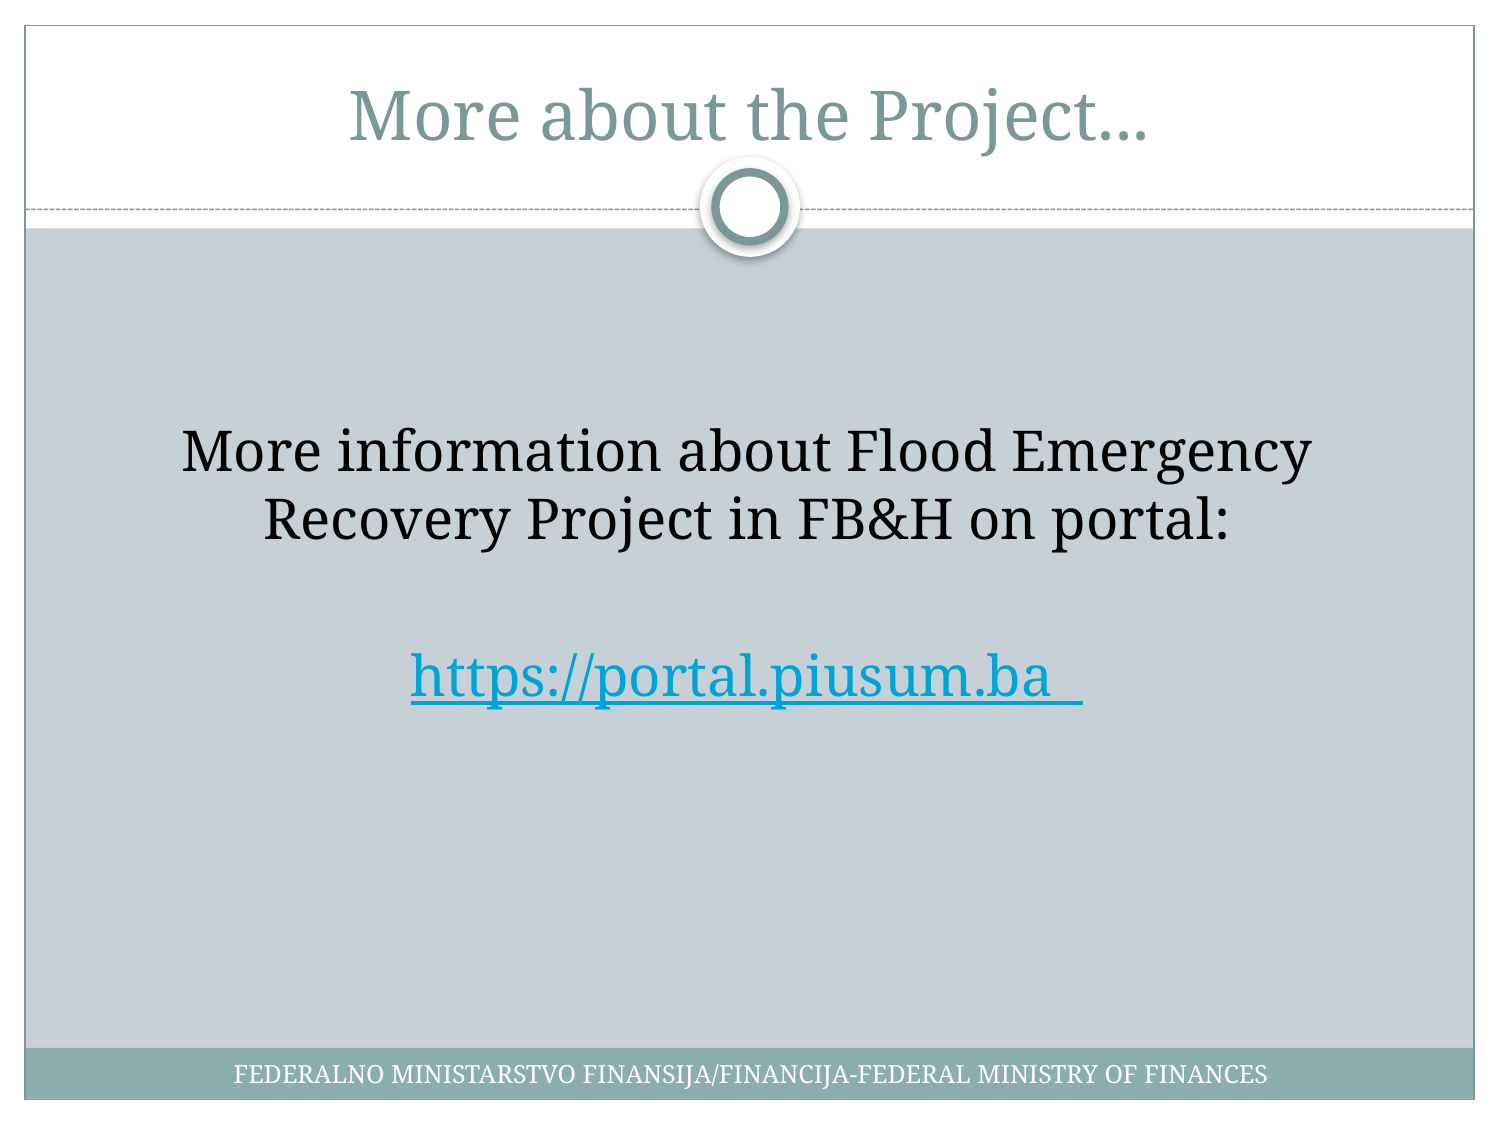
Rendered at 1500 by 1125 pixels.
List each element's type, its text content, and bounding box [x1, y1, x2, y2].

list More information about Flood Emergency Recovery Project in FB&H on portal: https://portal.piusum.ba [49, 250, 1445, 1001]
footer FEDERALNO MINISTARSTVO FINANSIJA/FINANCIJA-FEDERAL MINISTRY OF FINANCES [50, 1051, 1454, 1112]
title More about the Project... [49, 37, 1450, 162]
